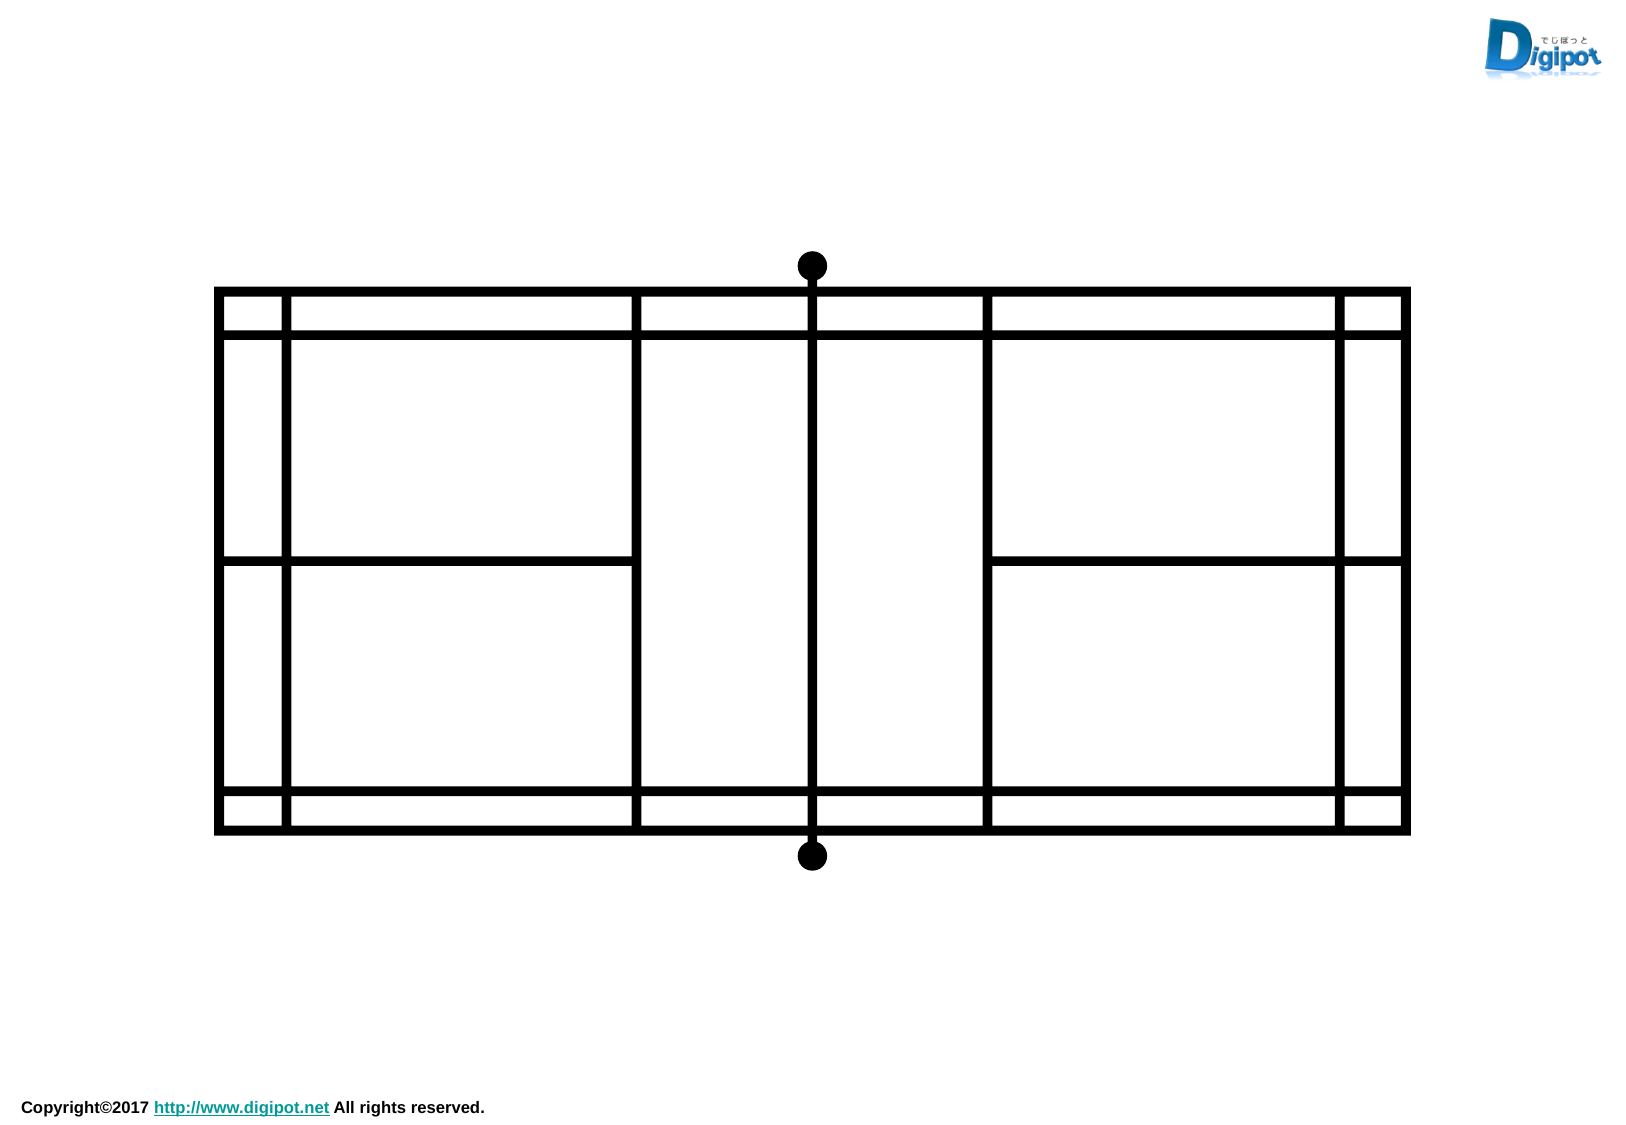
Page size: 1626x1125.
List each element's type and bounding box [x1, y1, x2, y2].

text_box [832, 286, 1411, 836]
text_box [797, 251, 828, 872]
text_box [214, 286, 792, 836]
picture [1485, 18, 1602, 82]
